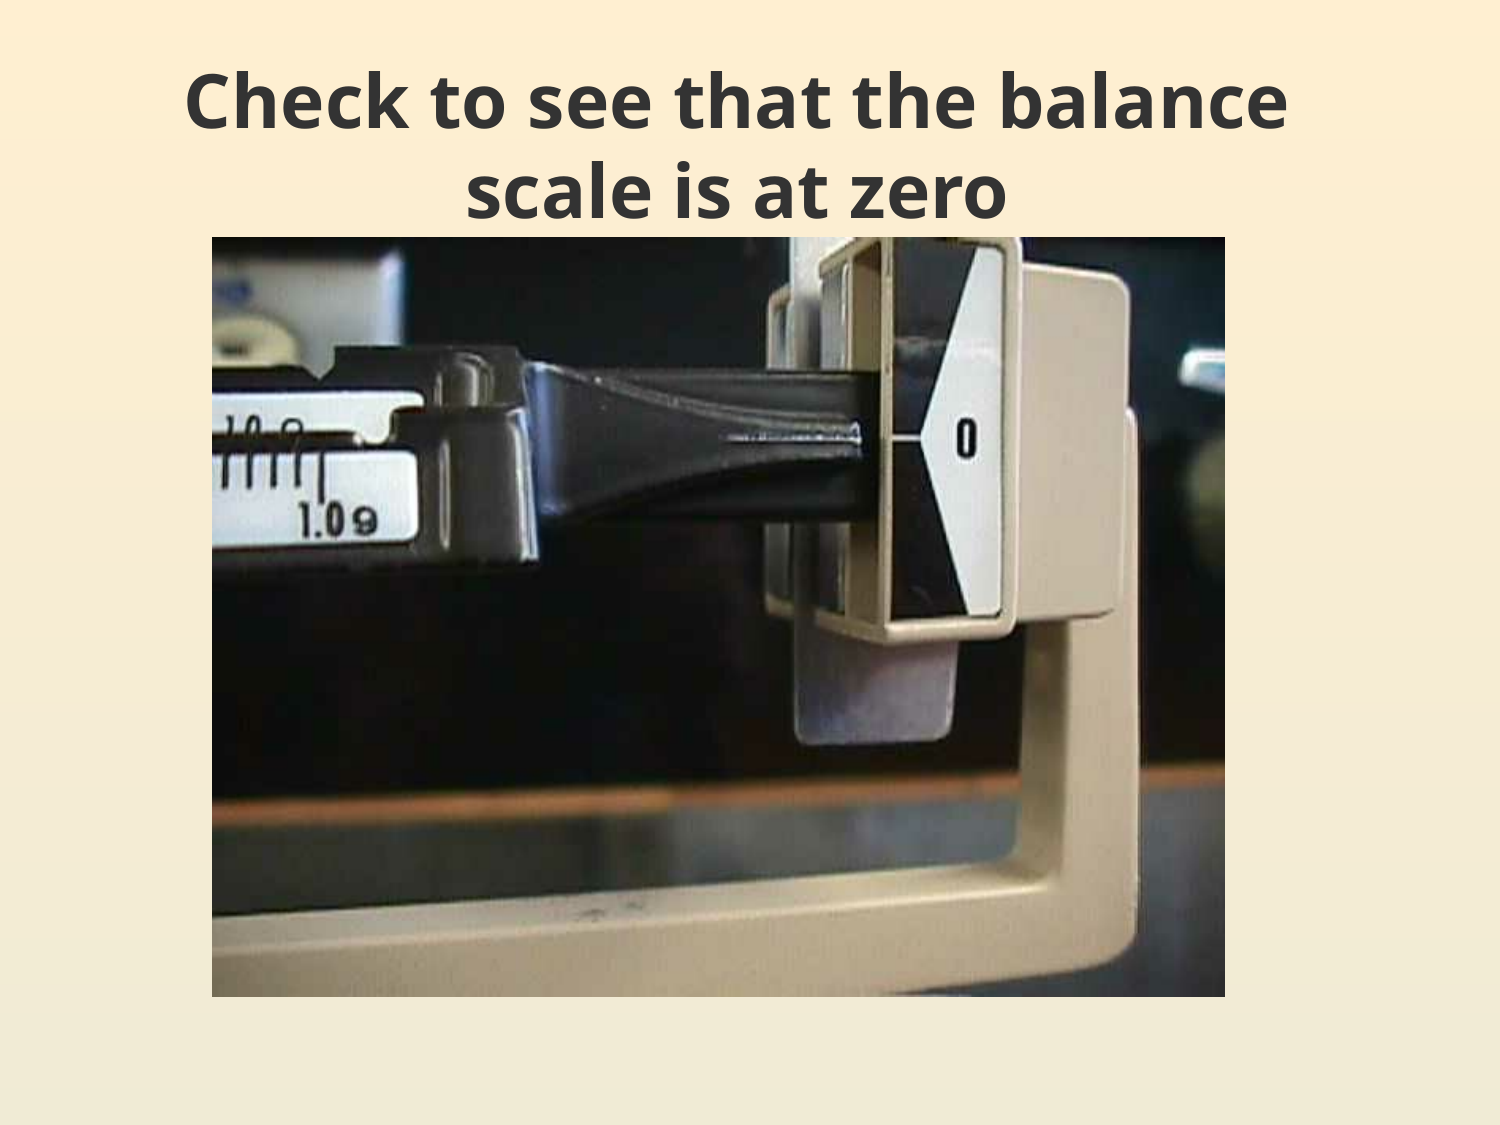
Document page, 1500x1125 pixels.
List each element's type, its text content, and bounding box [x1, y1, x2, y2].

picture [212, 237, 1226, 998]
title Check to see that the balance scale is at zero [99, 49, 1376, 238]
